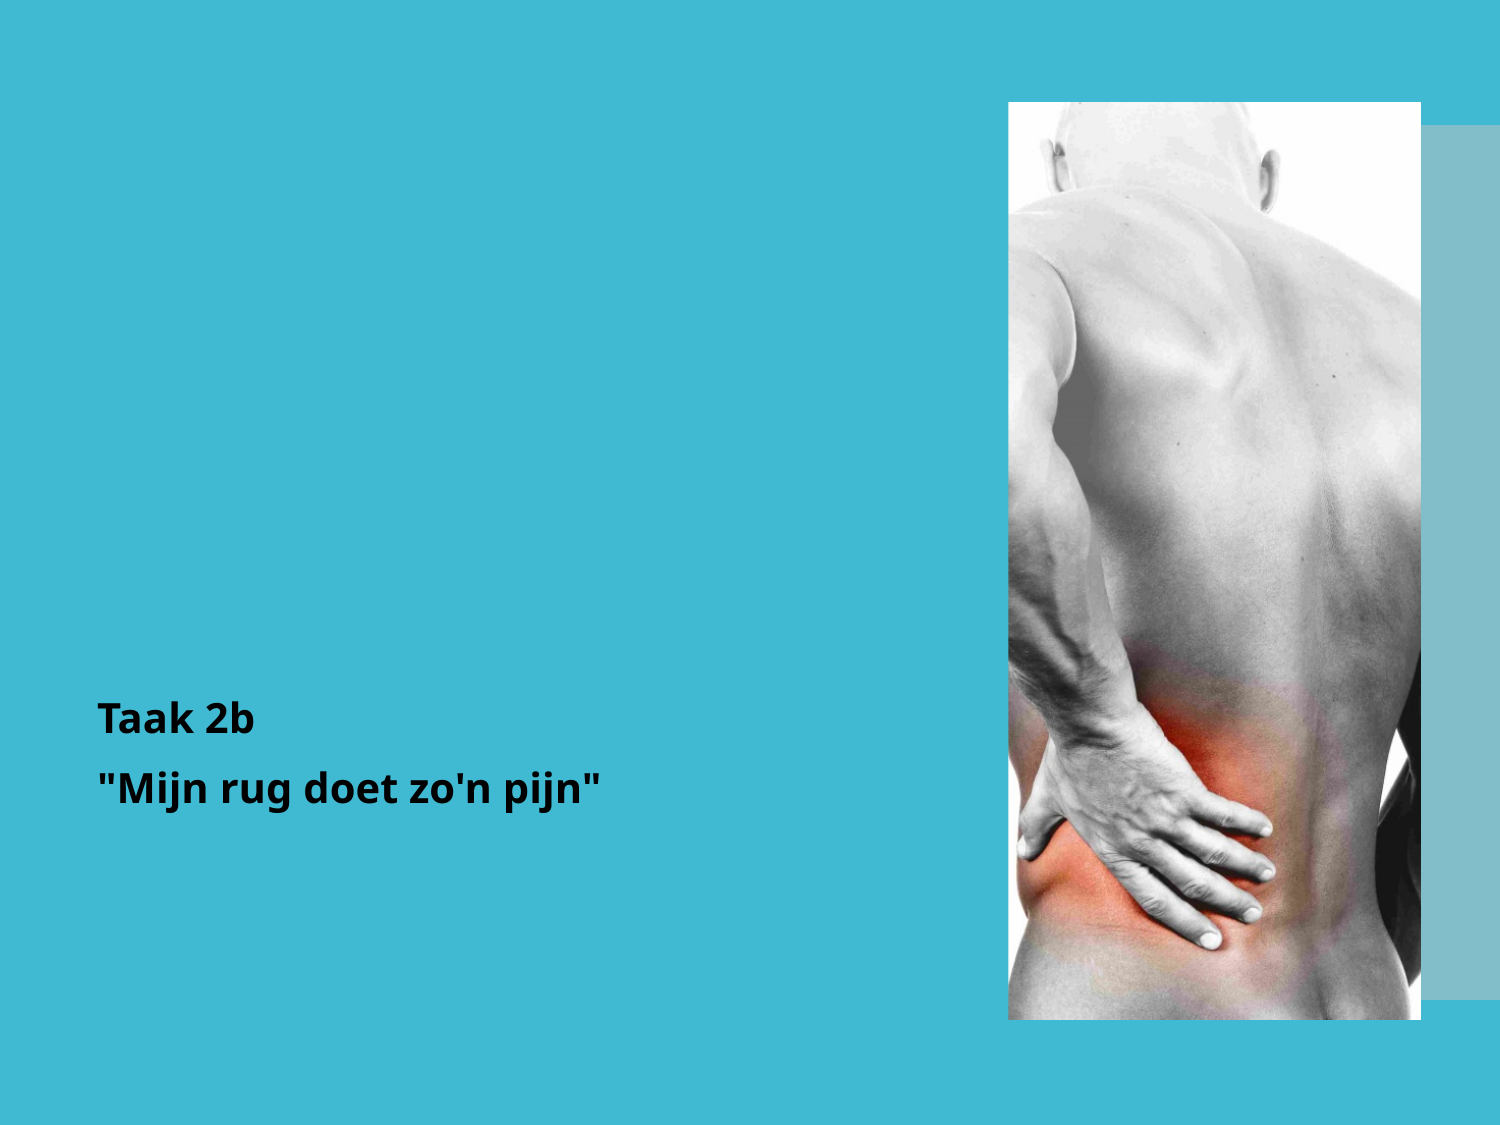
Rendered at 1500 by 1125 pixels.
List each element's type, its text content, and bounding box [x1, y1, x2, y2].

picture [1008, 101, 1422, 1020]
subtitle Taak 2b "Mijn rug doet zo'n pijn" [82, 690, 888, 961]
